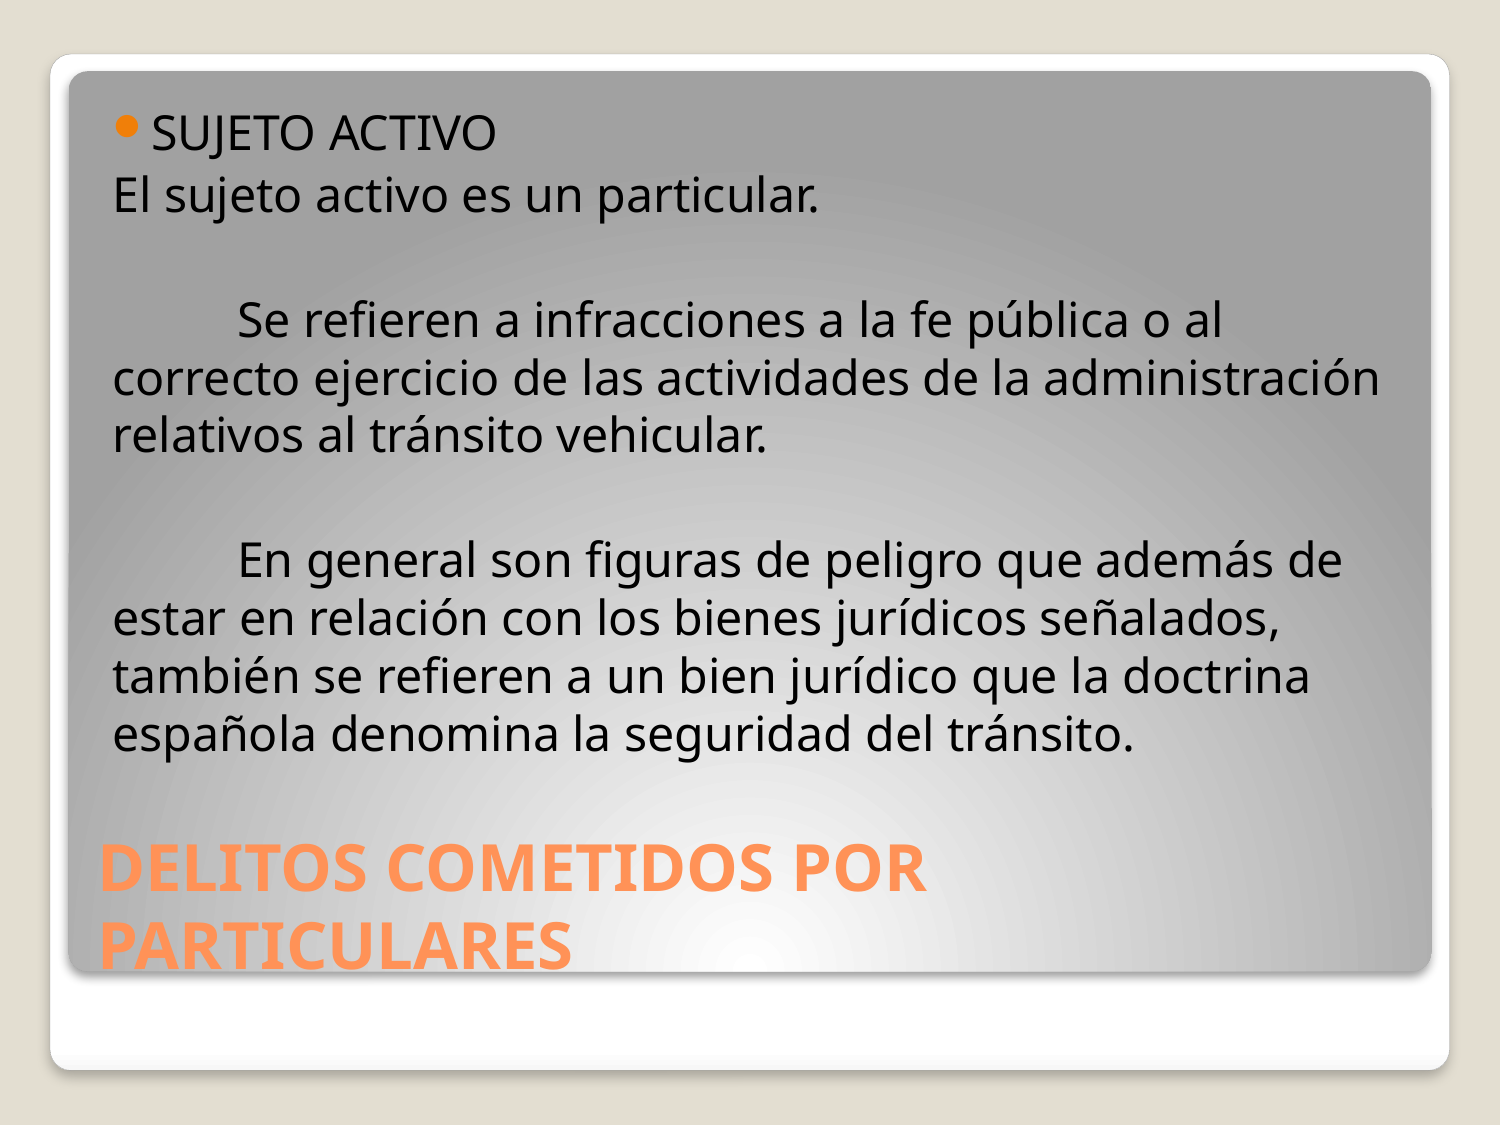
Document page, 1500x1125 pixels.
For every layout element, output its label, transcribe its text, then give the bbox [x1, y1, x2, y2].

list SUJETO ACTIVO El sujeto activo es un particular. Se refieren a infracciones a la fe pública o al correcto ejercicio de las actividades de la administración relativos al tránsito vehicular. En general son figuras de peligro que además de estar en relación con los bienes jurídicos señalados, también se refieren a un bien jurídico que la doctrina española denomina la seguridad del tránsito. [82, 86, 1425, 774]
title DELITOS COMETIDOS POR PARTICULARES [82, 817, 1425, 990]
